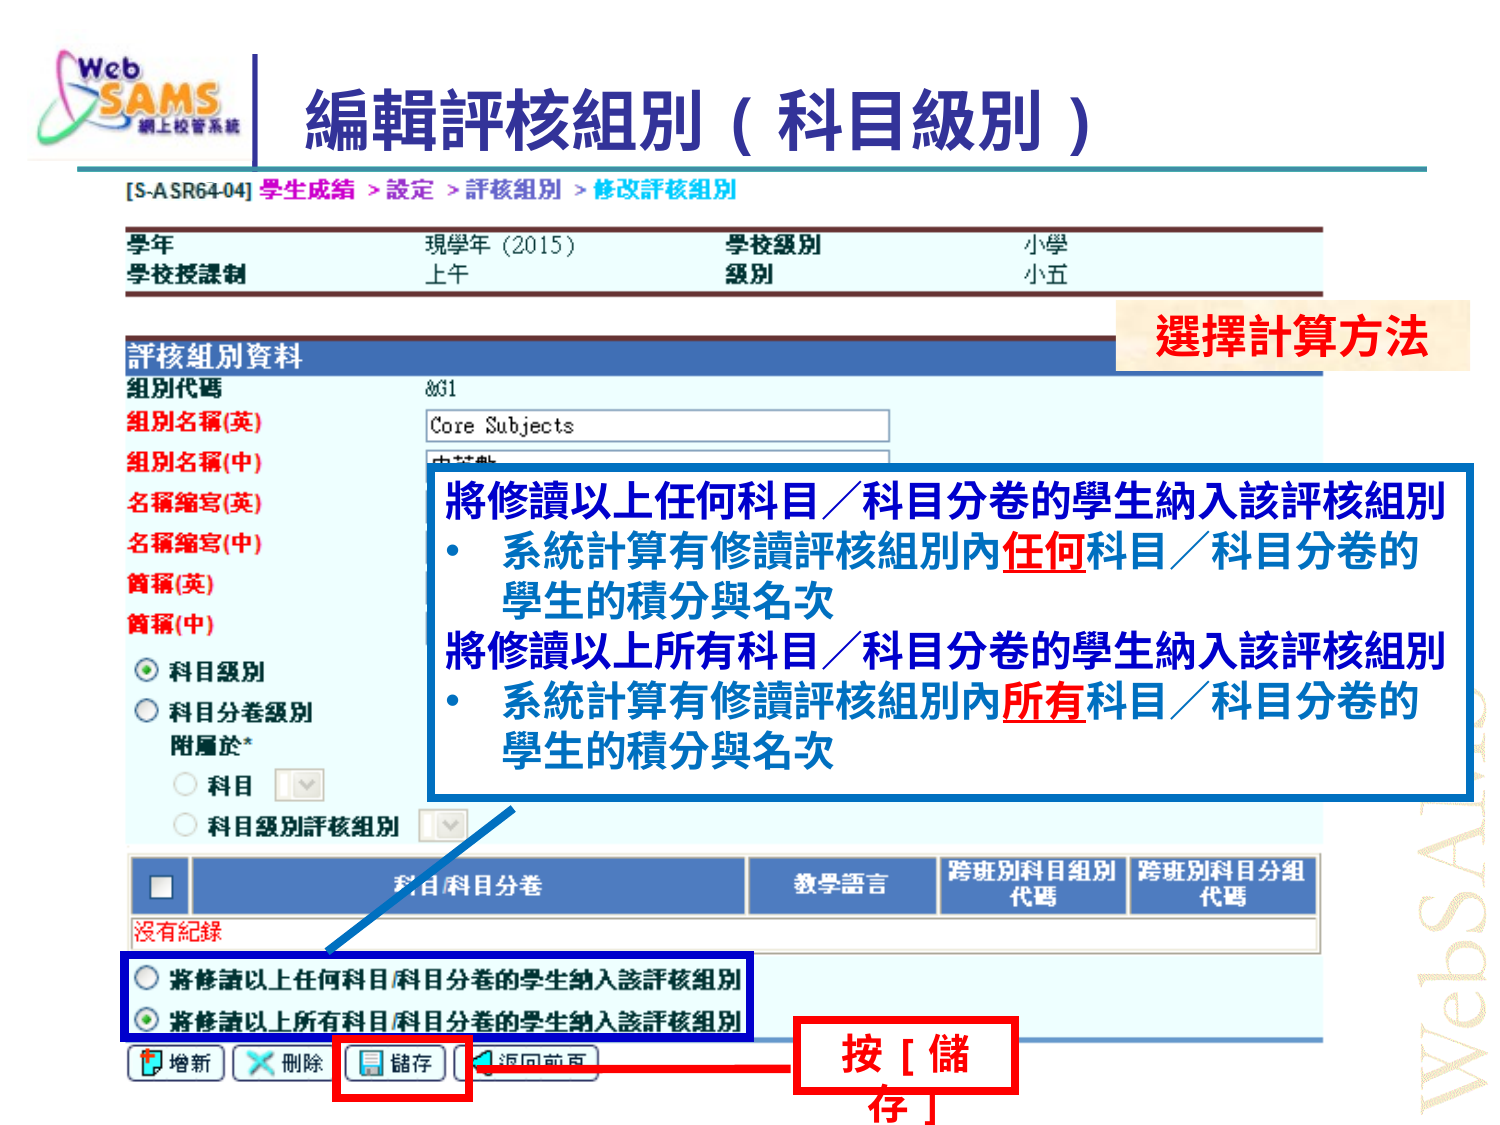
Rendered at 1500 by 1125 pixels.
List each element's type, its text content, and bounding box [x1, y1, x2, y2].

text_box 選擇計算方法 [1332, 300, 1471, 371]
picture [27, 29, 253, 161]
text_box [124, 172, 1329, 1093]
text_box 將修讀以上任何科目／科目分卷的學生納入該評核組別 系統計算有修讀評核組別內任何科目／科目分卷的學生的積分與名次 將修讀以上所有科目／科目分卷的學生納入該評核組別 系統計算有修讀評核組別內所有科目／科目分卷的學生的積分與名次 [1332, 467, 1471, 799]
picture [1393, 679, 1500, 1117]
title 編輯評核組別(科目級別) [289, 41, 1465, 167]
